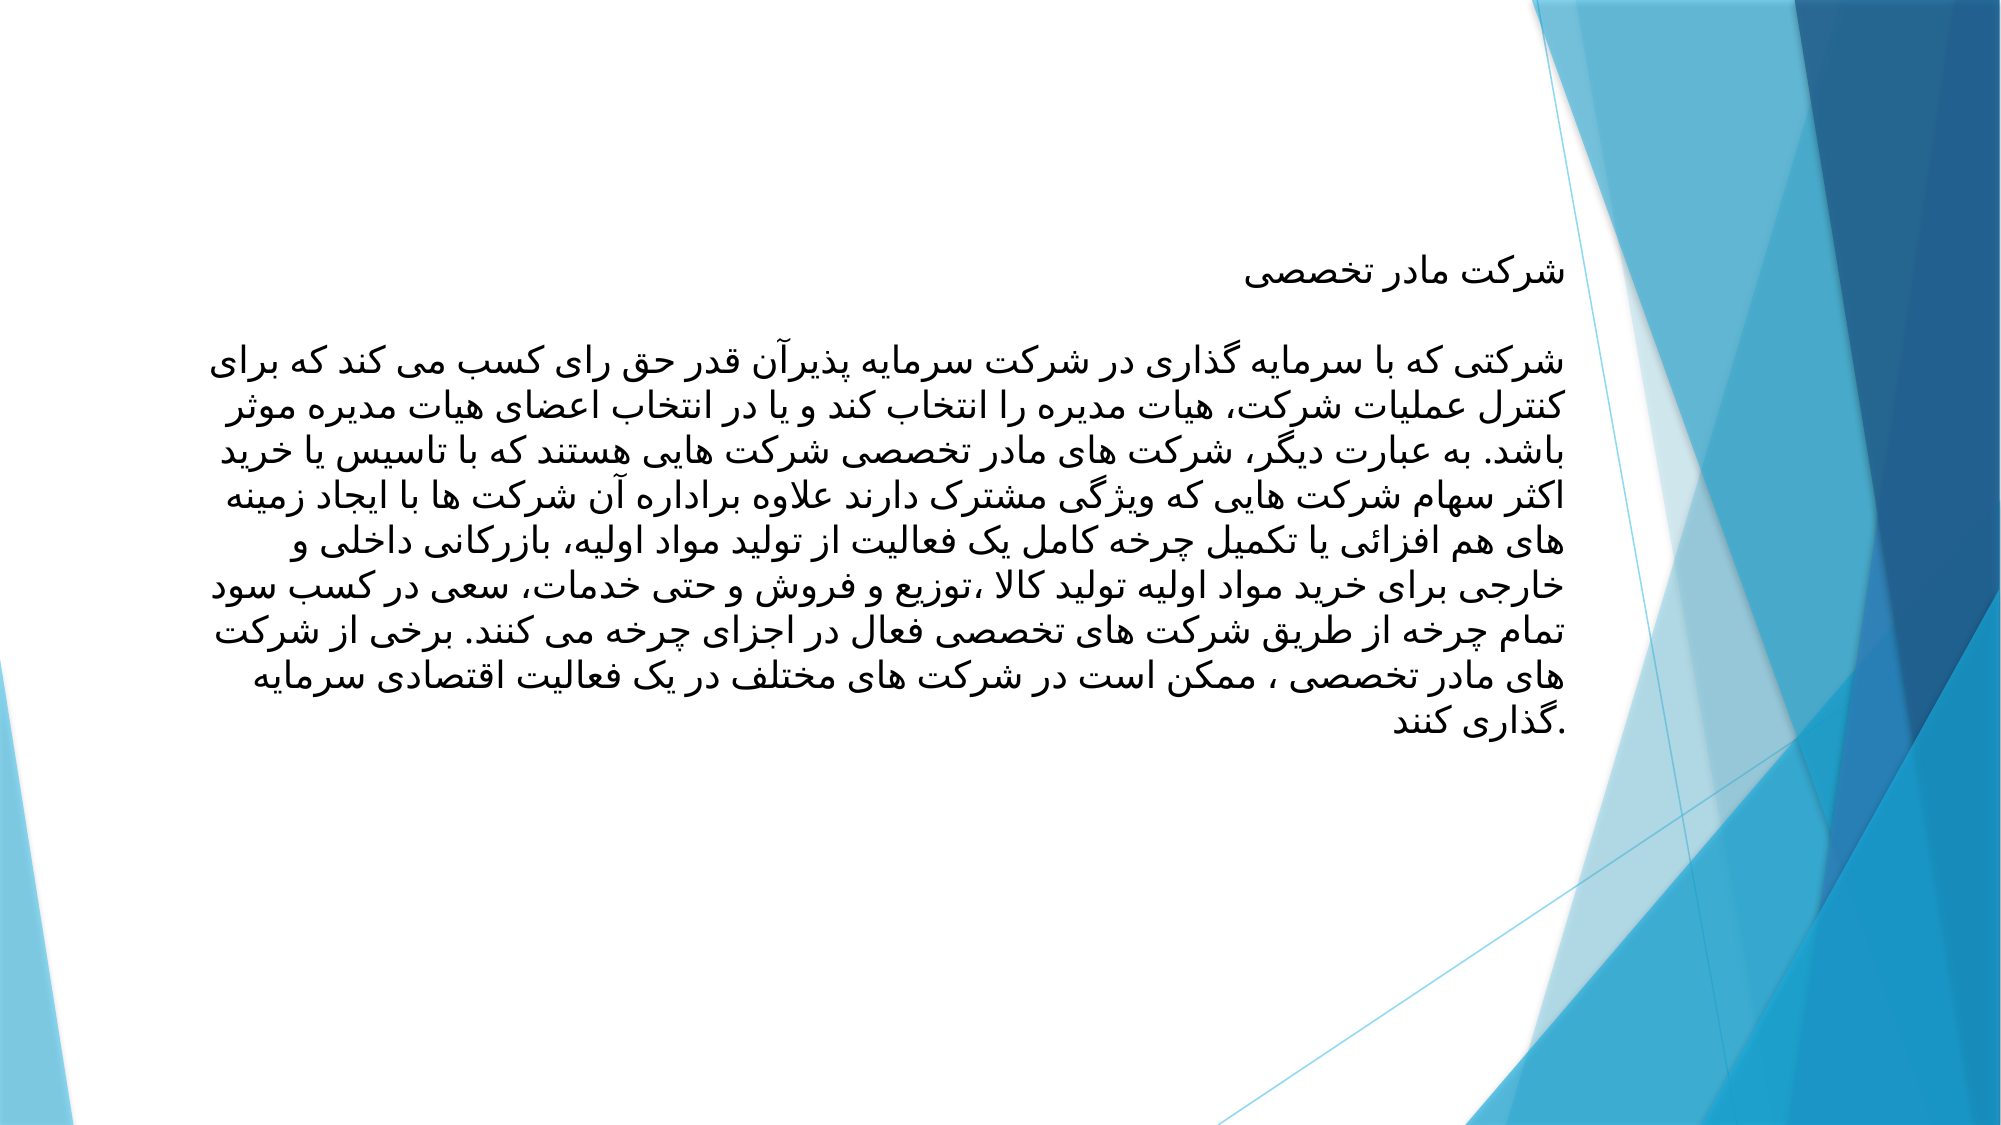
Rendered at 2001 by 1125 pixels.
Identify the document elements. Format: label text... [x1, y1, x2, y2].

text_box شرکت مادر تخصصی شرکتی که با سرمایه گذاری در شرکت سرمایه پذیرآن قدر حق رای کسب می کند که برای کنترل عملیات شرکت، هیات مدیره را انتخاب کند و یا در انتخاب اعضای هیات مدیره موثر باشد. به عبارت دیگر، شرکت های مادر تخصصی شرکت هایی هستند که با تاسیس یا خرید اکثر سهام شرکت هایی که ویژگی مشترک دارند علاوه براداره آن شرکت ها با ایجاد زمینه های هم افزائی یا تکمیل چرخه کامل یک فعالیت از تولید مواد اولیه، بازرکانی داخلی و خارجی برای خرید مواد اولیه تولید کالا ،توزیع و فروش و حتی خدمات، سعی در کسب سود تمام چرخه از طریق شرکت های تخصصی فعال در اجزای چرخه می کنند. برخی از شرکت های مادر تخصصی ، ممکن است در شرکت های مختلف در یک فعالیت اقتصادی سرمایه گذاری کنند. [171, 238, 1582, 749]
